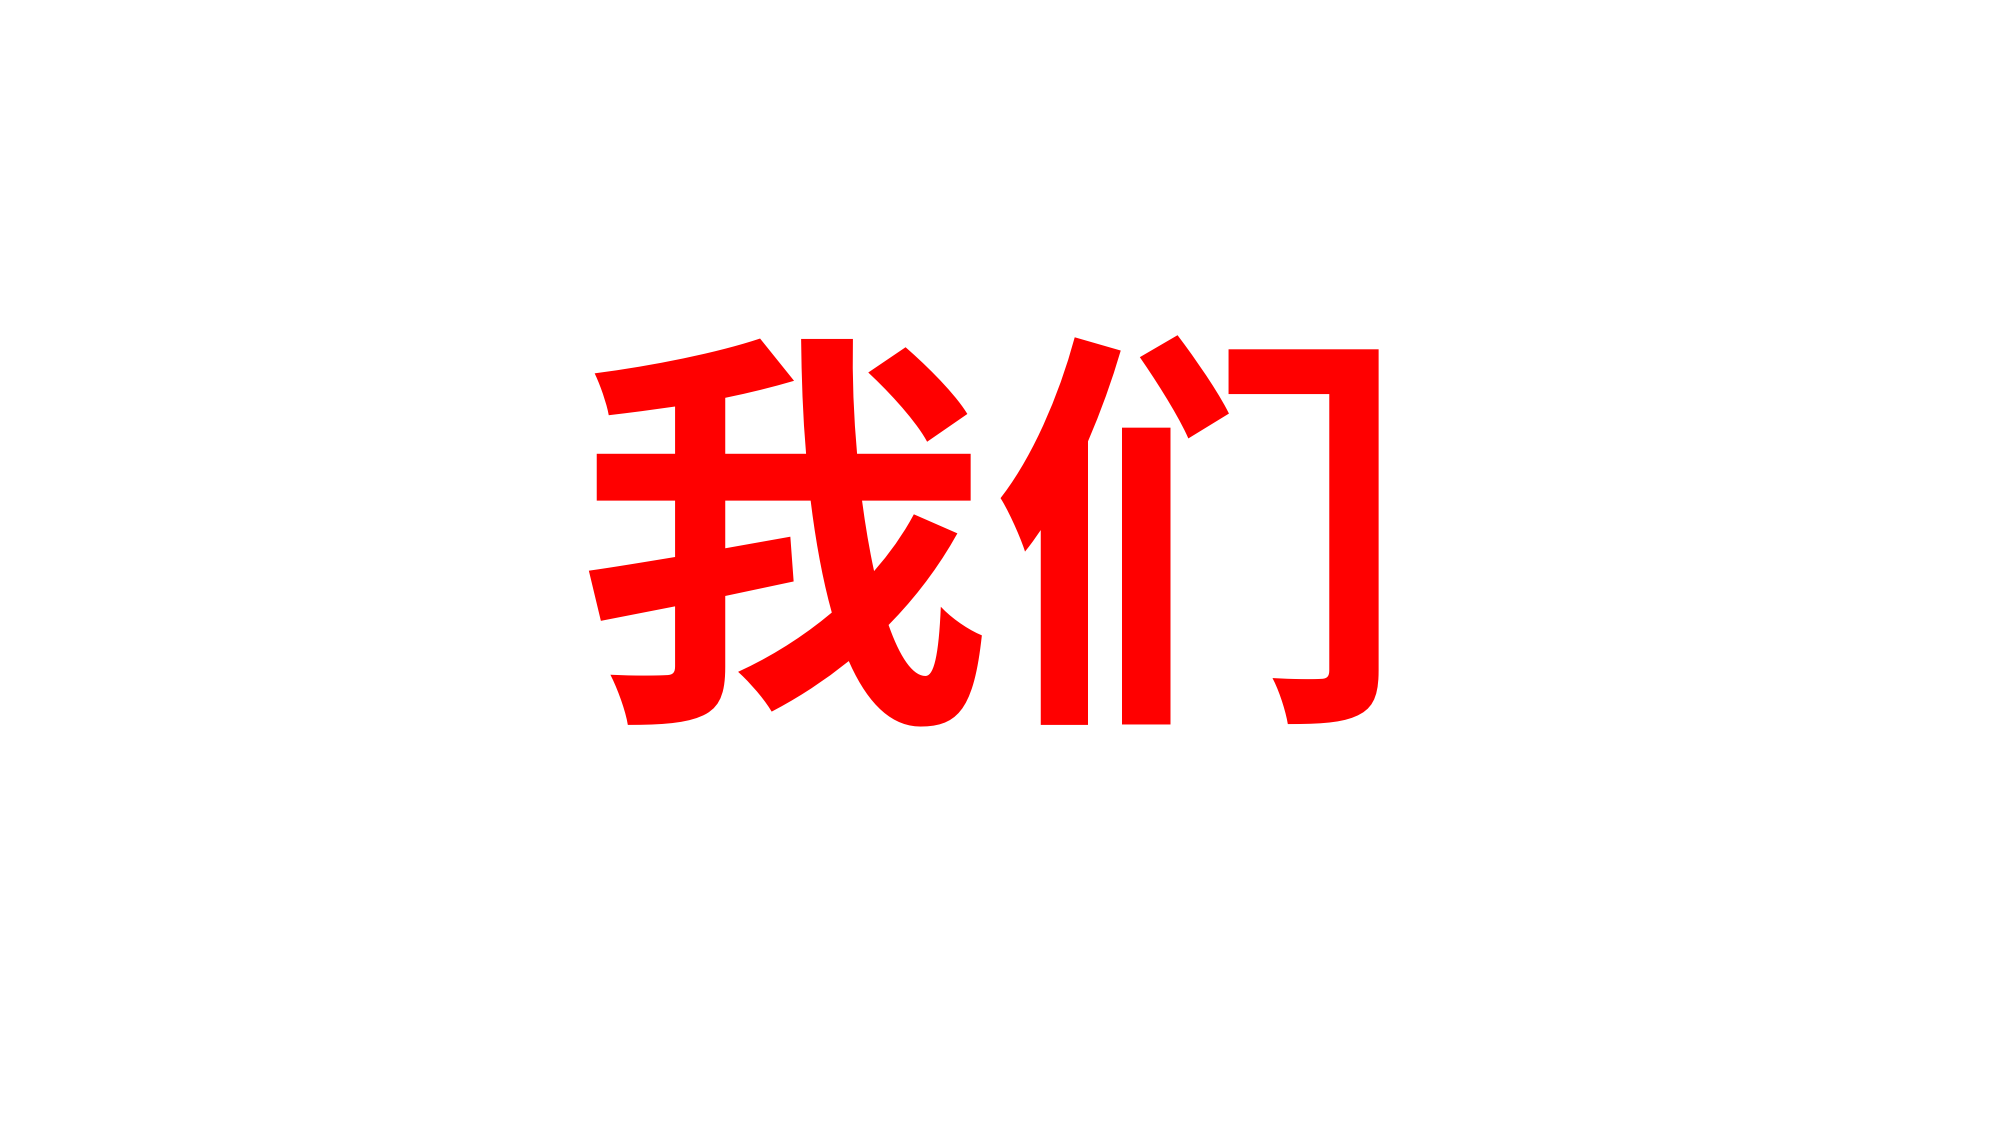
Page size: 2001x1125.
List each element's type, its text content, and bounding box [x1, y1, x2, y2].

text_box 我们 [561, 267, 1586, 780]
